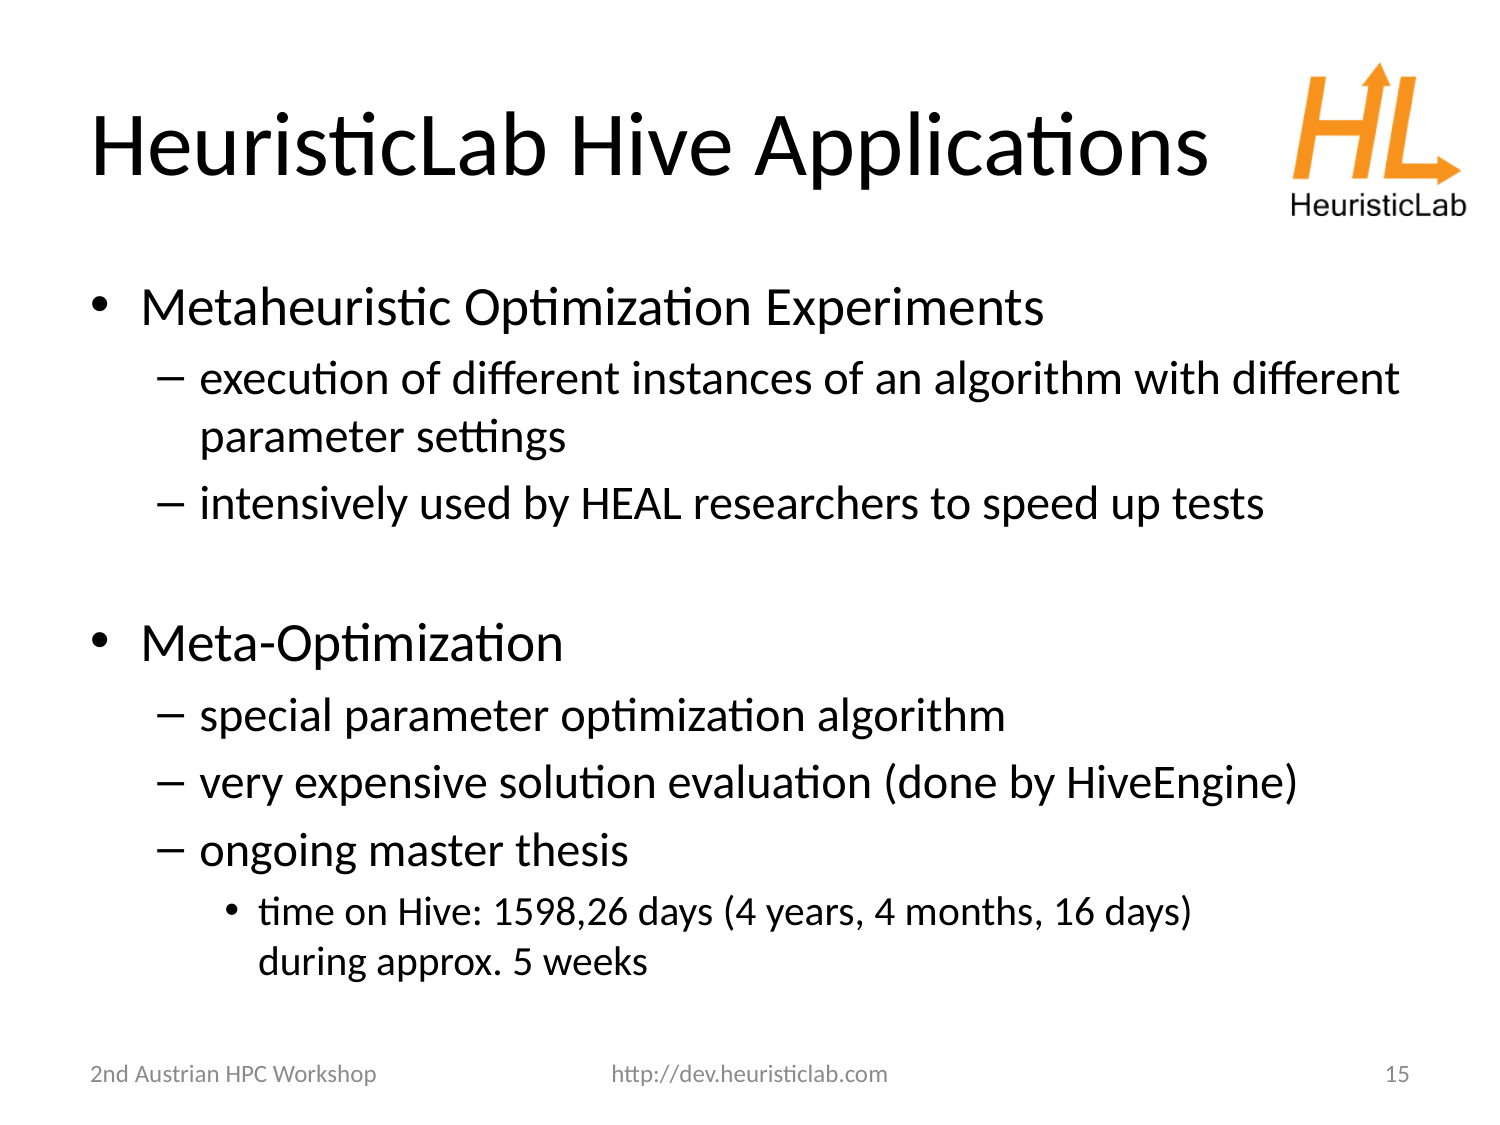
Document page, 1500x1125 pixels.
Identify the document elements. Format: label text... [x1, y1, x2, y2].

title HeuristicLab Hive Applications [75, 45, 1282, 233]
footer http://dev.heuristiclab.com [512, 1042, 988, 1103]
list Metaheuristic Optimization Experiments execution of different instances of an algorithm with different parameter settings intensively used by HEAL researchers to speed up tests Meta-Optimization special parameter optimization algorithm very expensive solution evaluation (done by HiveEngine) ongoing master thesis time on Hive: 1598,26 days (4 years, 4 months, 16 days) during approx. 5 weeks [75, 262, 1425, 1005]
slide_number 15 [1074, 1042, 1425, 1103]
picture [1281, 27, 1474, 244]
slide_number 2nd Austrian HPC Workshop [75, 1042, 425, 1103]
